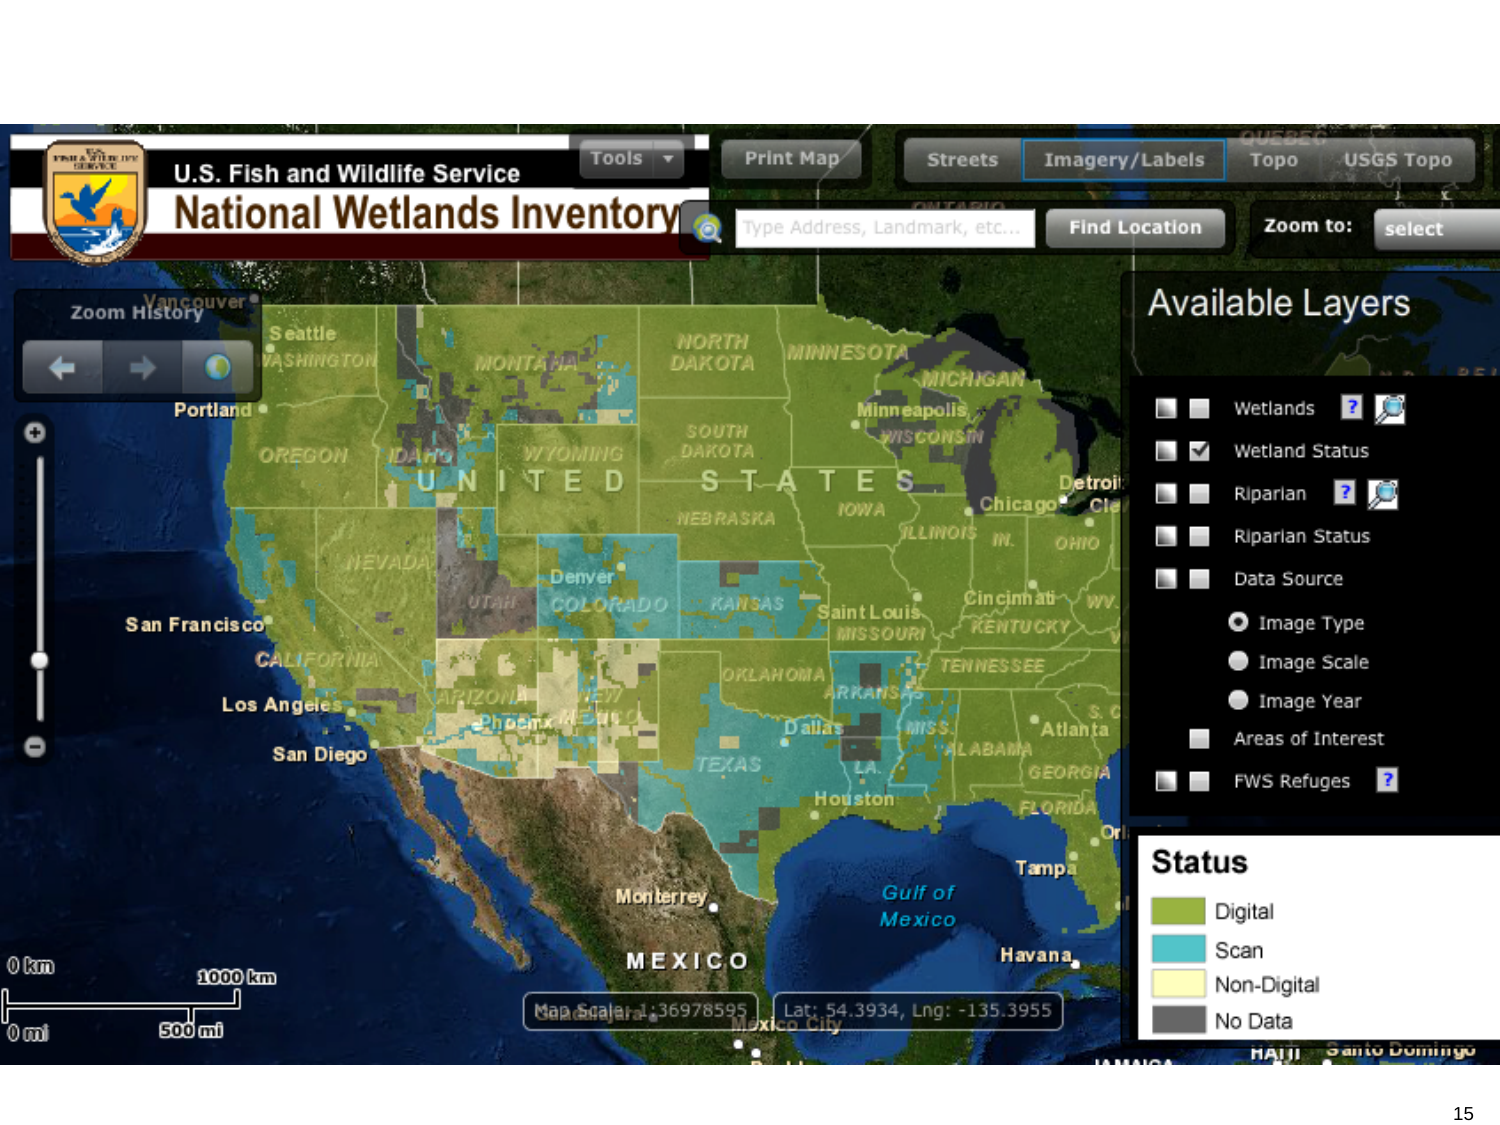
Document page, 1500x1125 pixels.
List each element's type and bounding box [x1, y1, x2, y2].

picture [0, 124, 1500, 1065]
